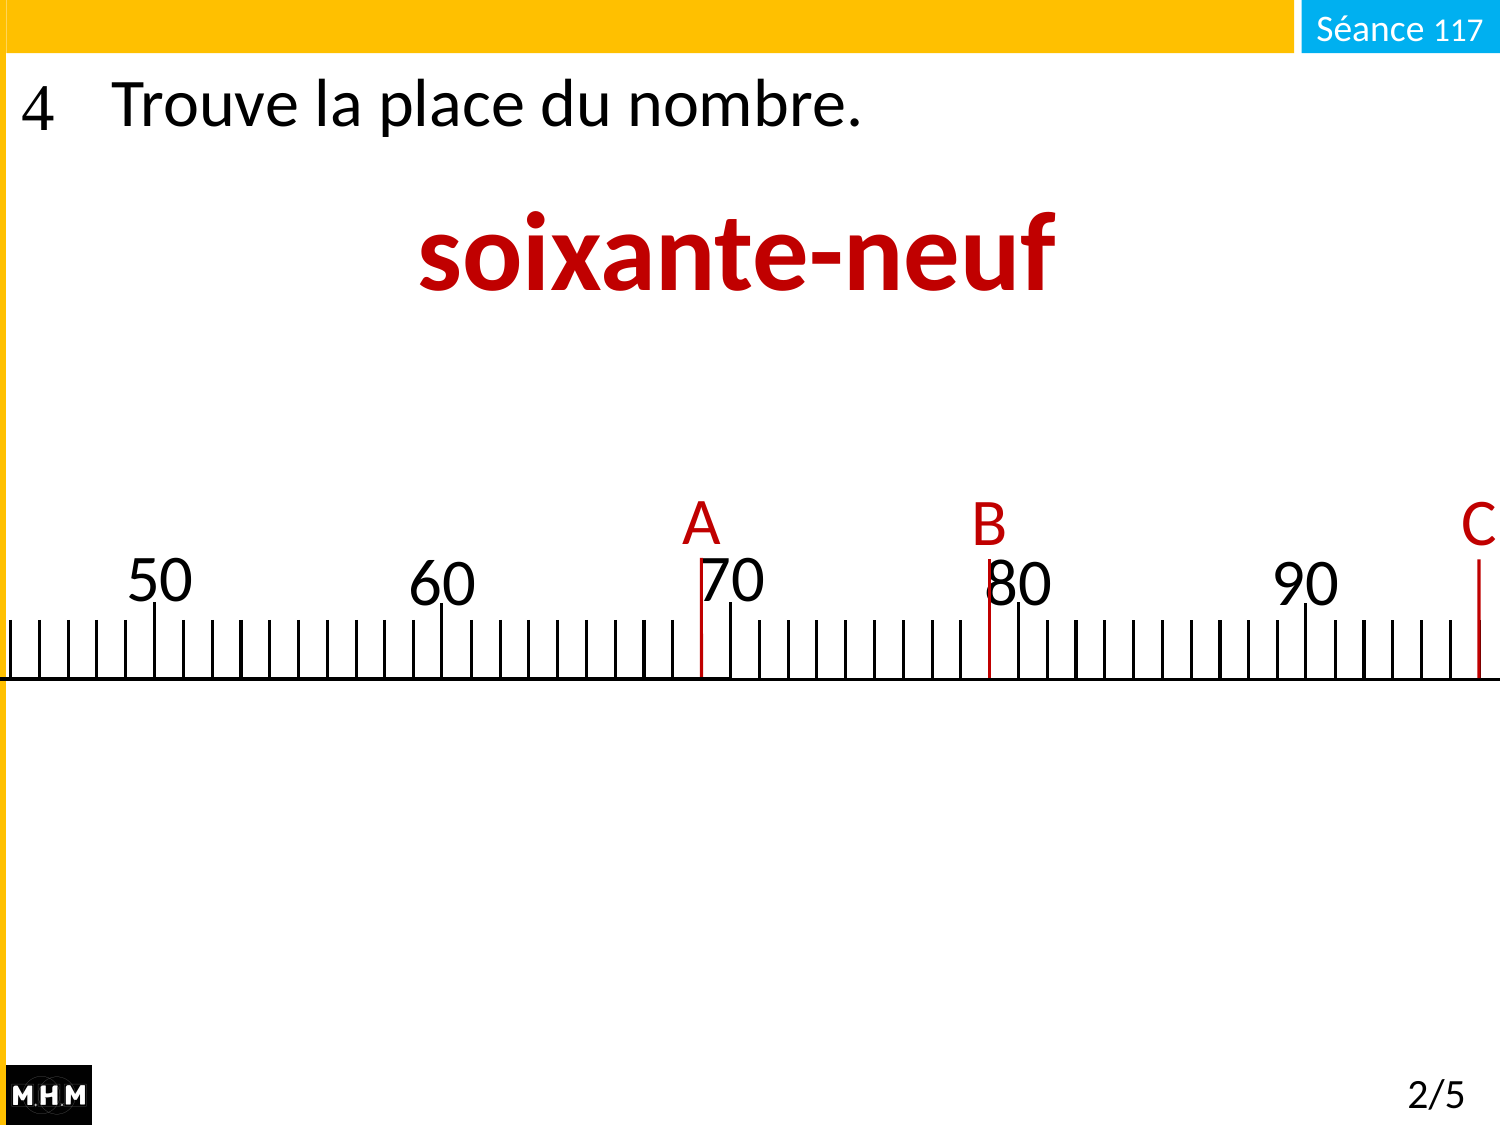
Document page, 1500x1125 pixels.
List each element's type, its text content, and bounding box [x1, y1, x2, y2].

text_box 50 [126, 534, 206, 602]
text_box 90 [1271, 538, 1351, 602]
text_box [661, 477, 742, 677]
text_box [949, 479, 1030, 679]
text_box 60 [402, 538, 482, 602]
text_box soixante-neuf [273, 170, 1202, 321]
text_box 80 [1030, 538, 1058, 602]
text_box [0, 602, 1500, 680]
picture [6, 1065, 92, 1125]
list 2/5 [1373, 1064, 1500, 1125]
title Trouve la place du nombre. [96, 60, 1391, 150]
text_box 70 [742, 534, 777, 602]
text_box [1439, 479, 1500, 679]
